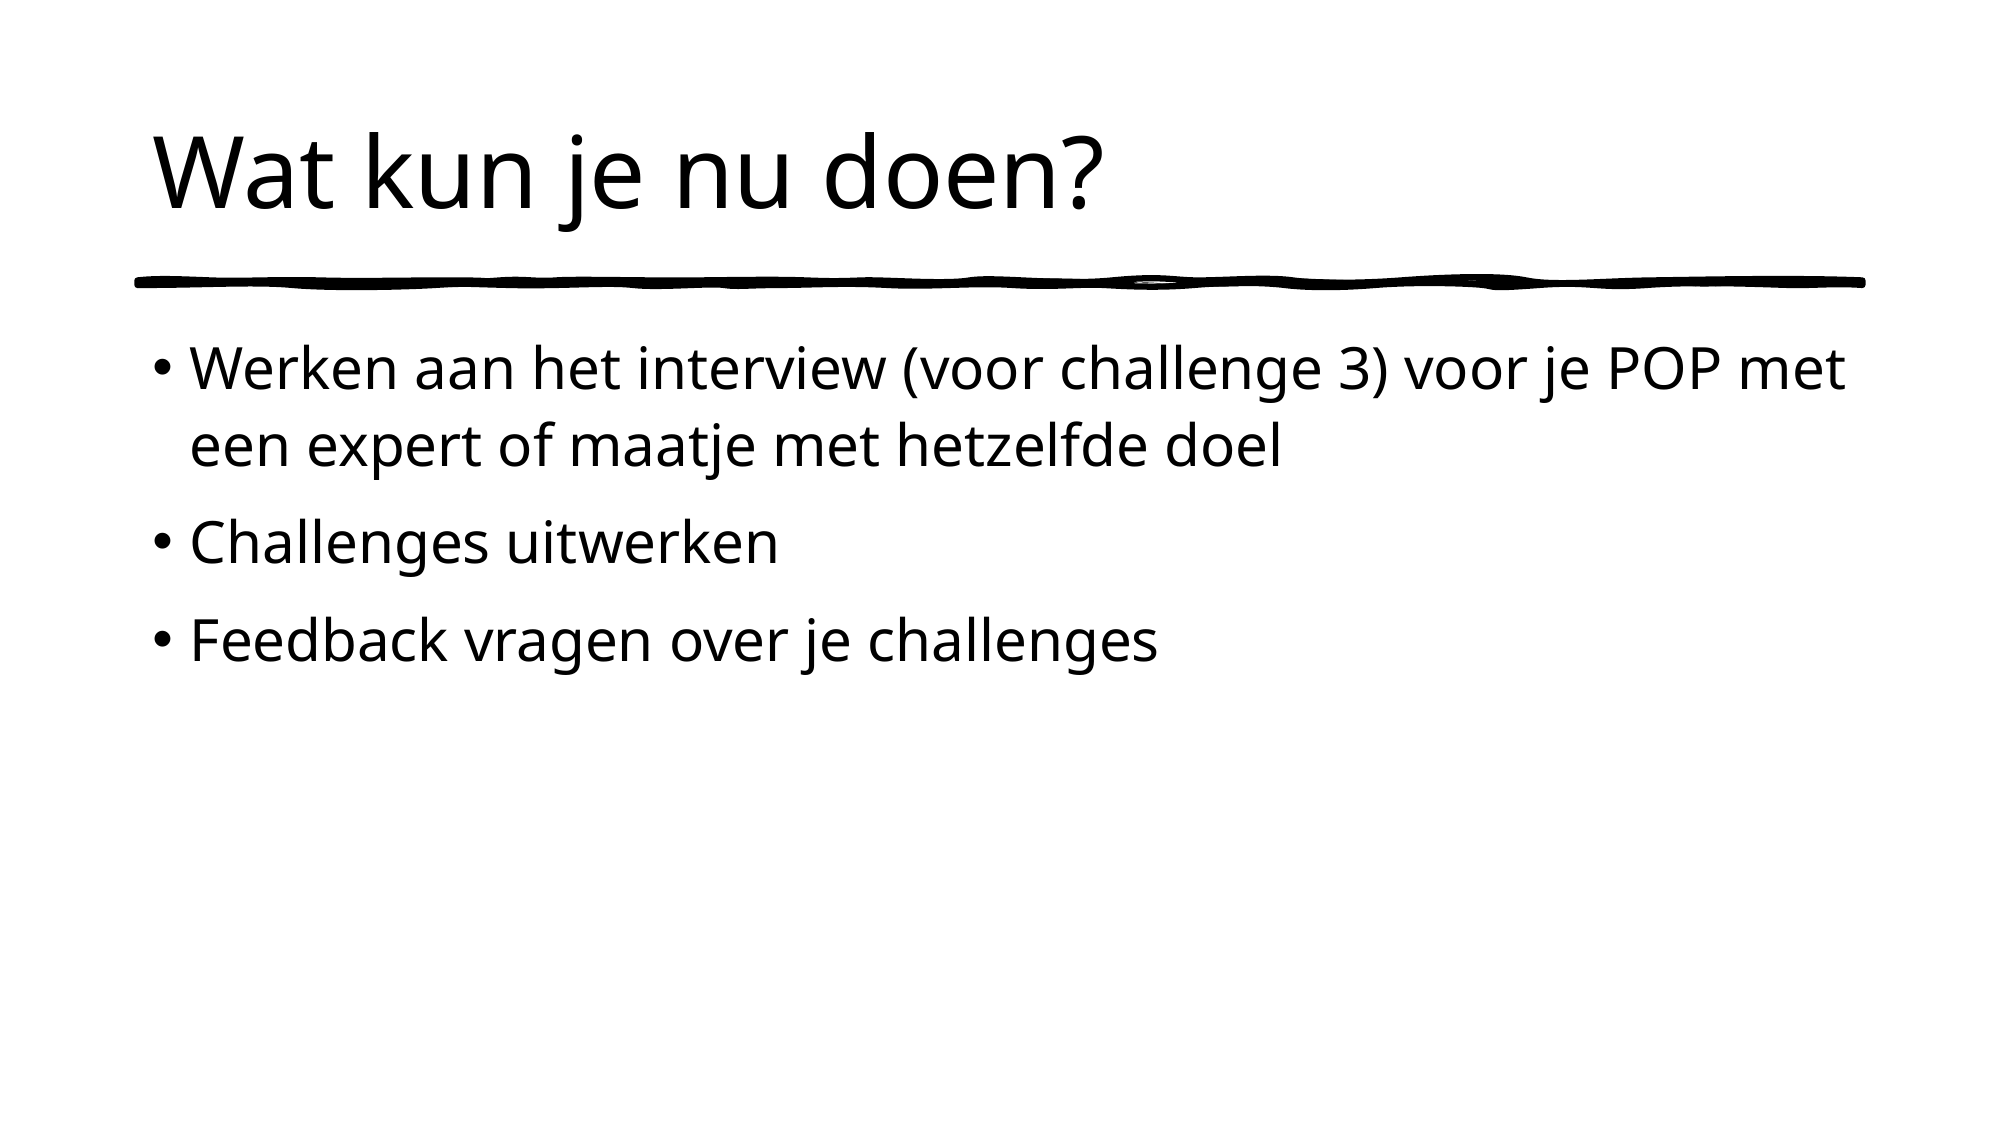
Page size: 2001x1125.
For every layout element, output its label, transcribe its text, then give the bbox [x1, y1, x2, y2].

title Wat kun je nu doen? [137, 59, 1863, 278]
list Werken aan het interview (voor challenge 3) voor je POP met een expert of maatje met hetzelfde doel Challenges uitwerken Feedback vragen over je challenges [137, 316, 1863, 1014]
